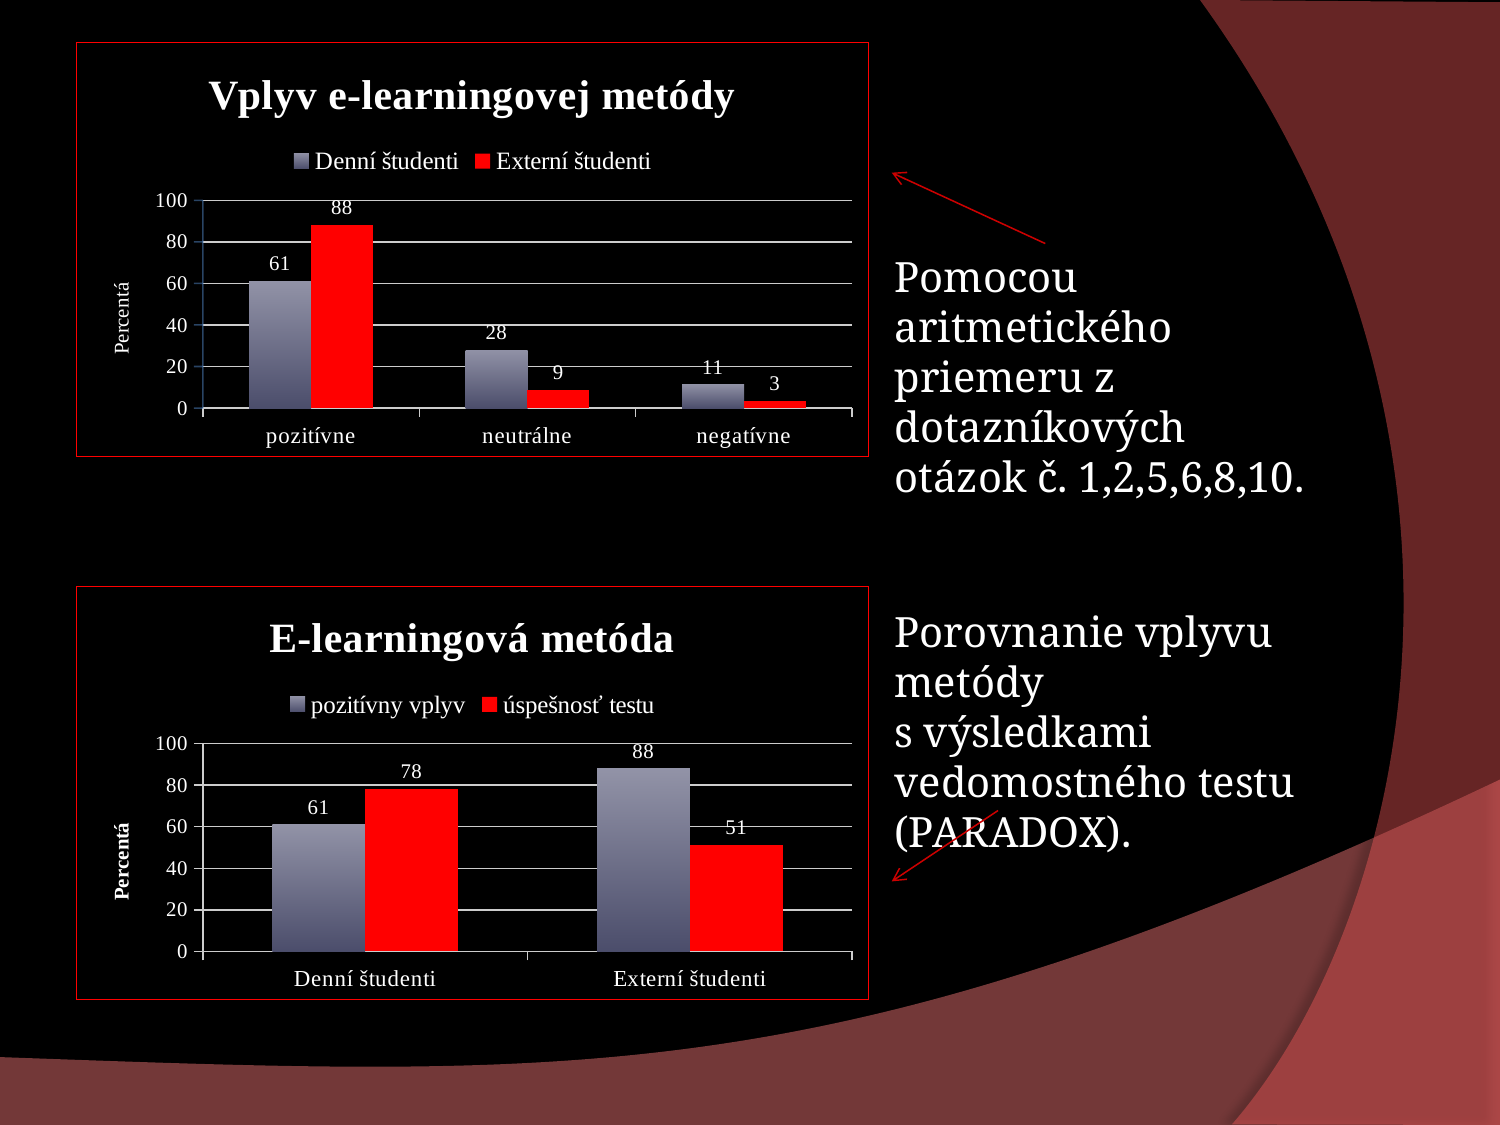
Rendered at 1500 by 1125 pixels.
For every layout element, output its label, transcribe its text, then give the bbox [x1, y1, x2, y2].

text_box Pomocou aritmetického priemeru z dotazníkových otázok č. 1,2,5,6,8,10. [879, 243, 1341, 509]
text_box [891, 810, 999, 882]
chart [76, 585, 869, 1000]
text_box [891, 172, 1046, 244]
text_box Porovnanie vplyvu metódy s výsledkami vedomostného testu (PARADOX). [879, 597, 1317, 863]
chart [76, 42, 869, 457]
